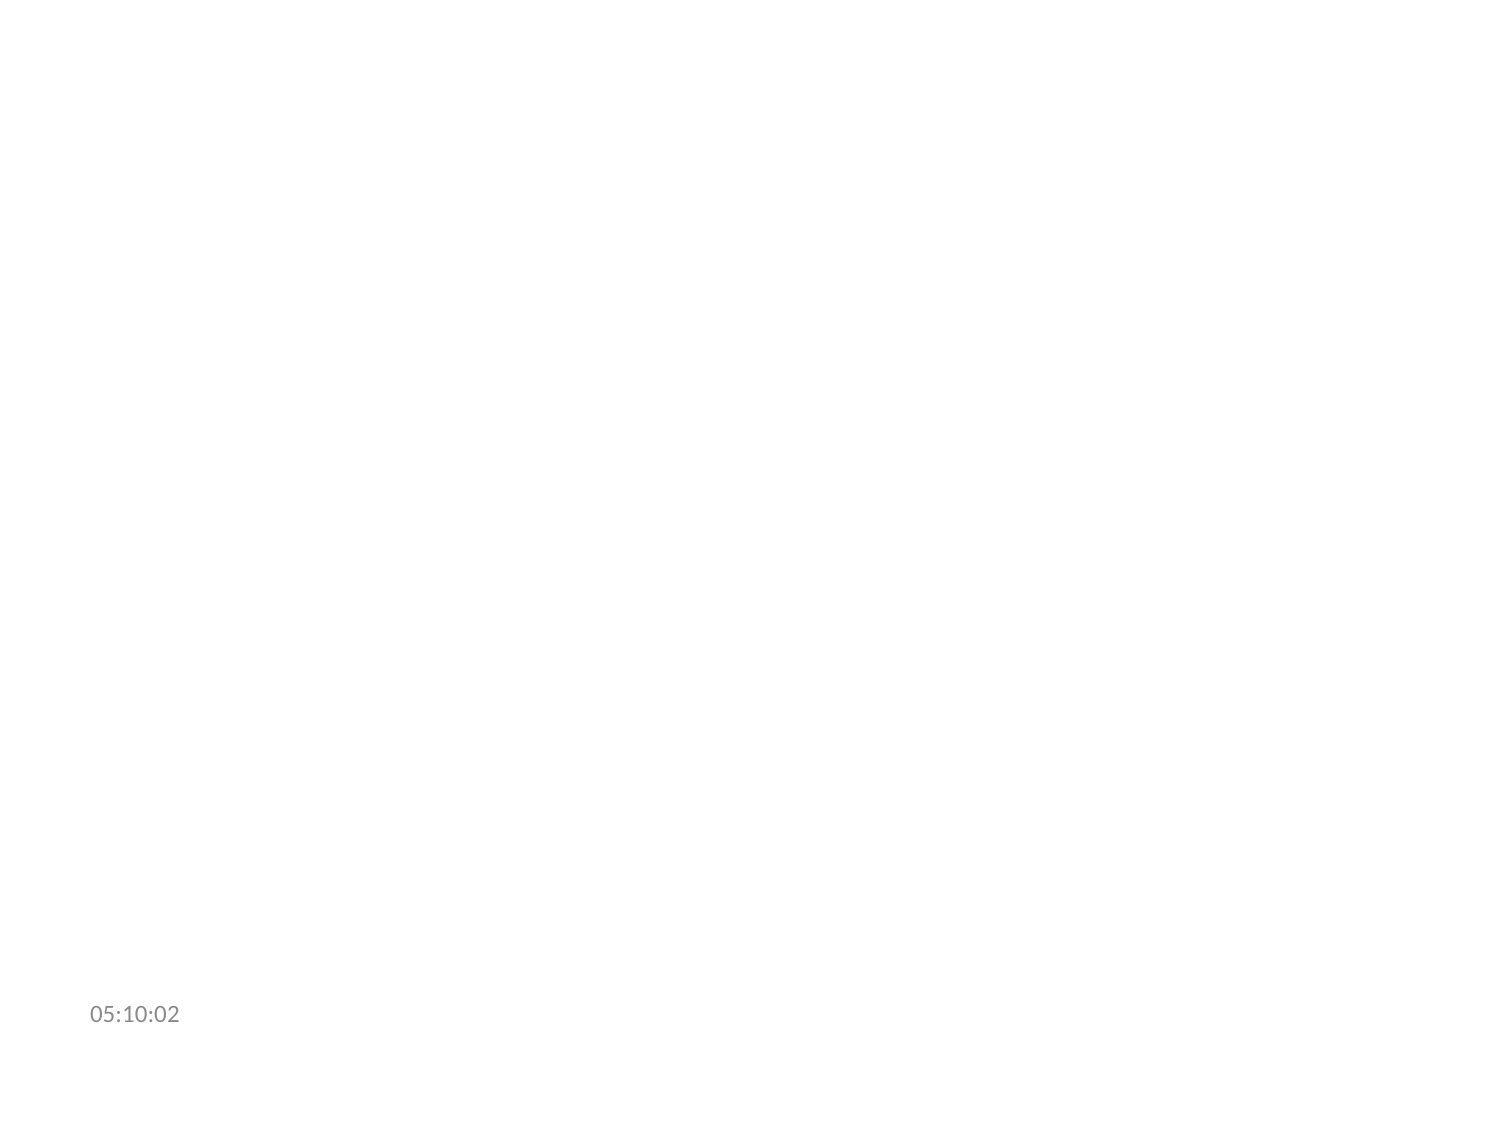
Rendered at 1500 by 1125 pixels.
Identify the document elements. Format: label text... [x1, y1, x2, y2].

text_box 15:35:09 [75, 982, 425, 1043]
